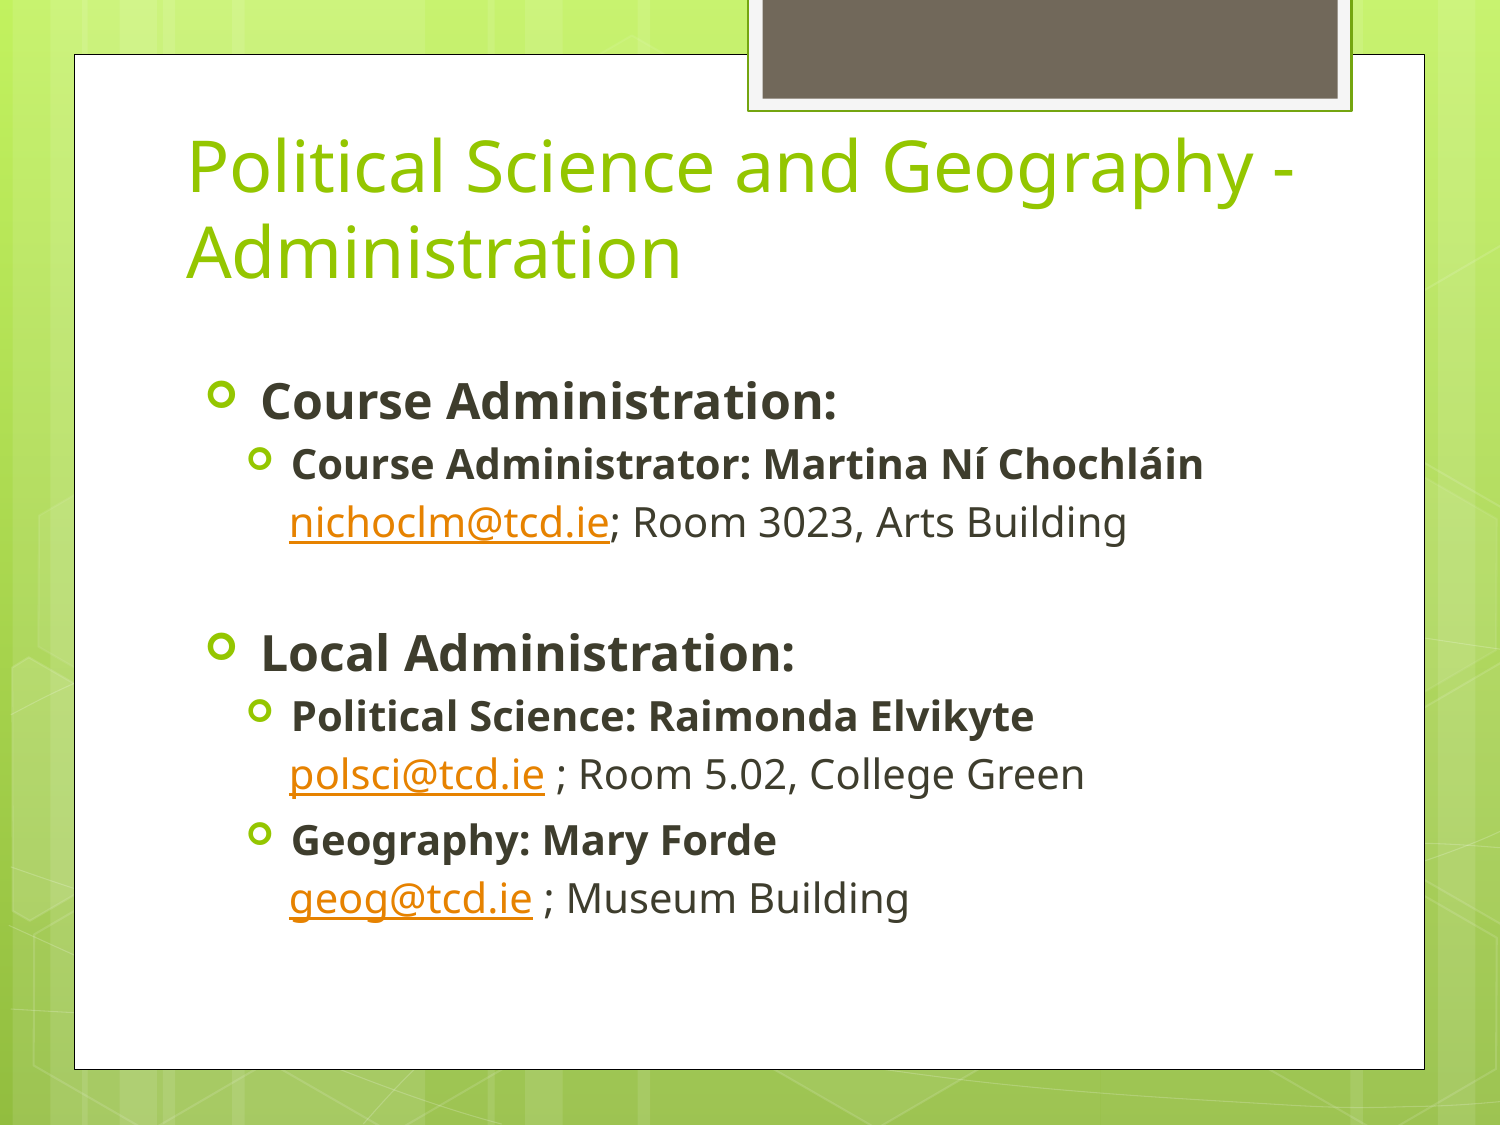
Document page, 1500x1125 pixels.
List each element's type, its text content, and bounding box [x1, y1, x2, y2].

text_box Course Administration: Course Administrator: Martina Ní Chochláin nichoclm@tcd.ie; Room 3023, Arts Building Local Administration: Political Science: Raimonda Elvikyte polsci@tcd.ie ; Room 5.02, College Green Geography: Mary Forde geog@tcd.ie ; Museum Building [171, 361, 1283, 1040]
text_box Political Science and Geography - Administration [171, 113, 1324, 302]
